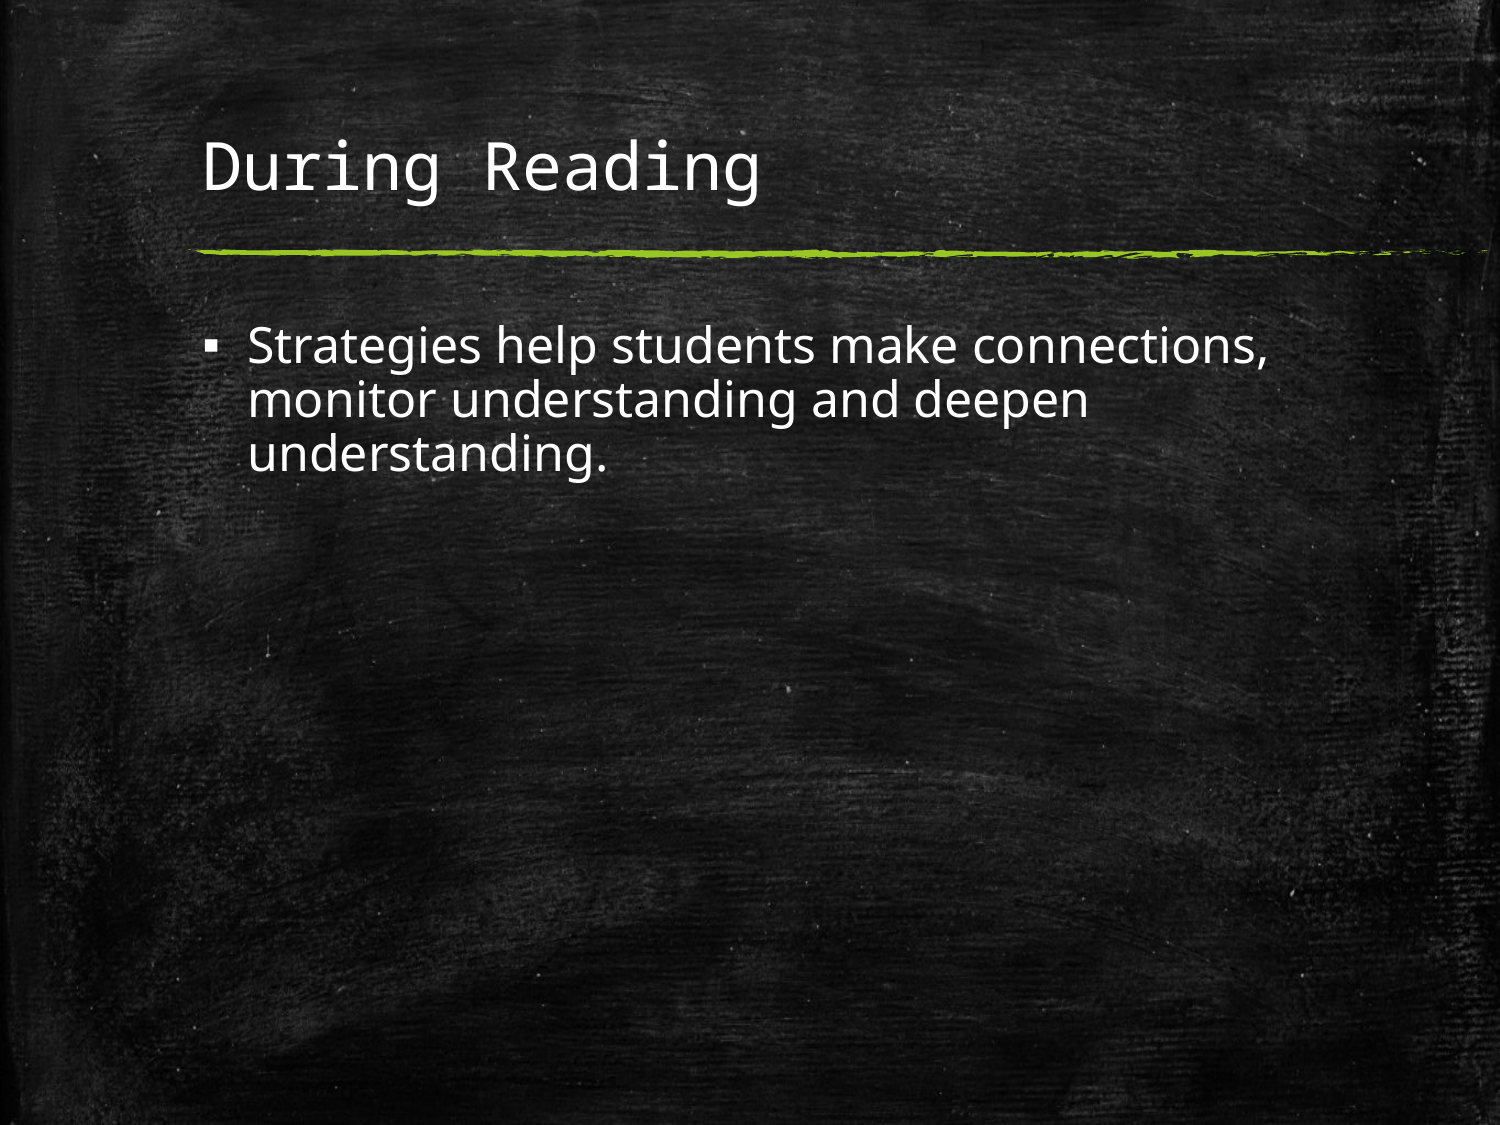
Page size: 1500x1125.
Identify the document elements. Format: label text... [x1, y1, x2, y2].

title During Reading [187, 45, 1313, 213]
list Strategies help students make connections, monitor understanding and deepen understanding. [187, 312, 1313, 1013]
